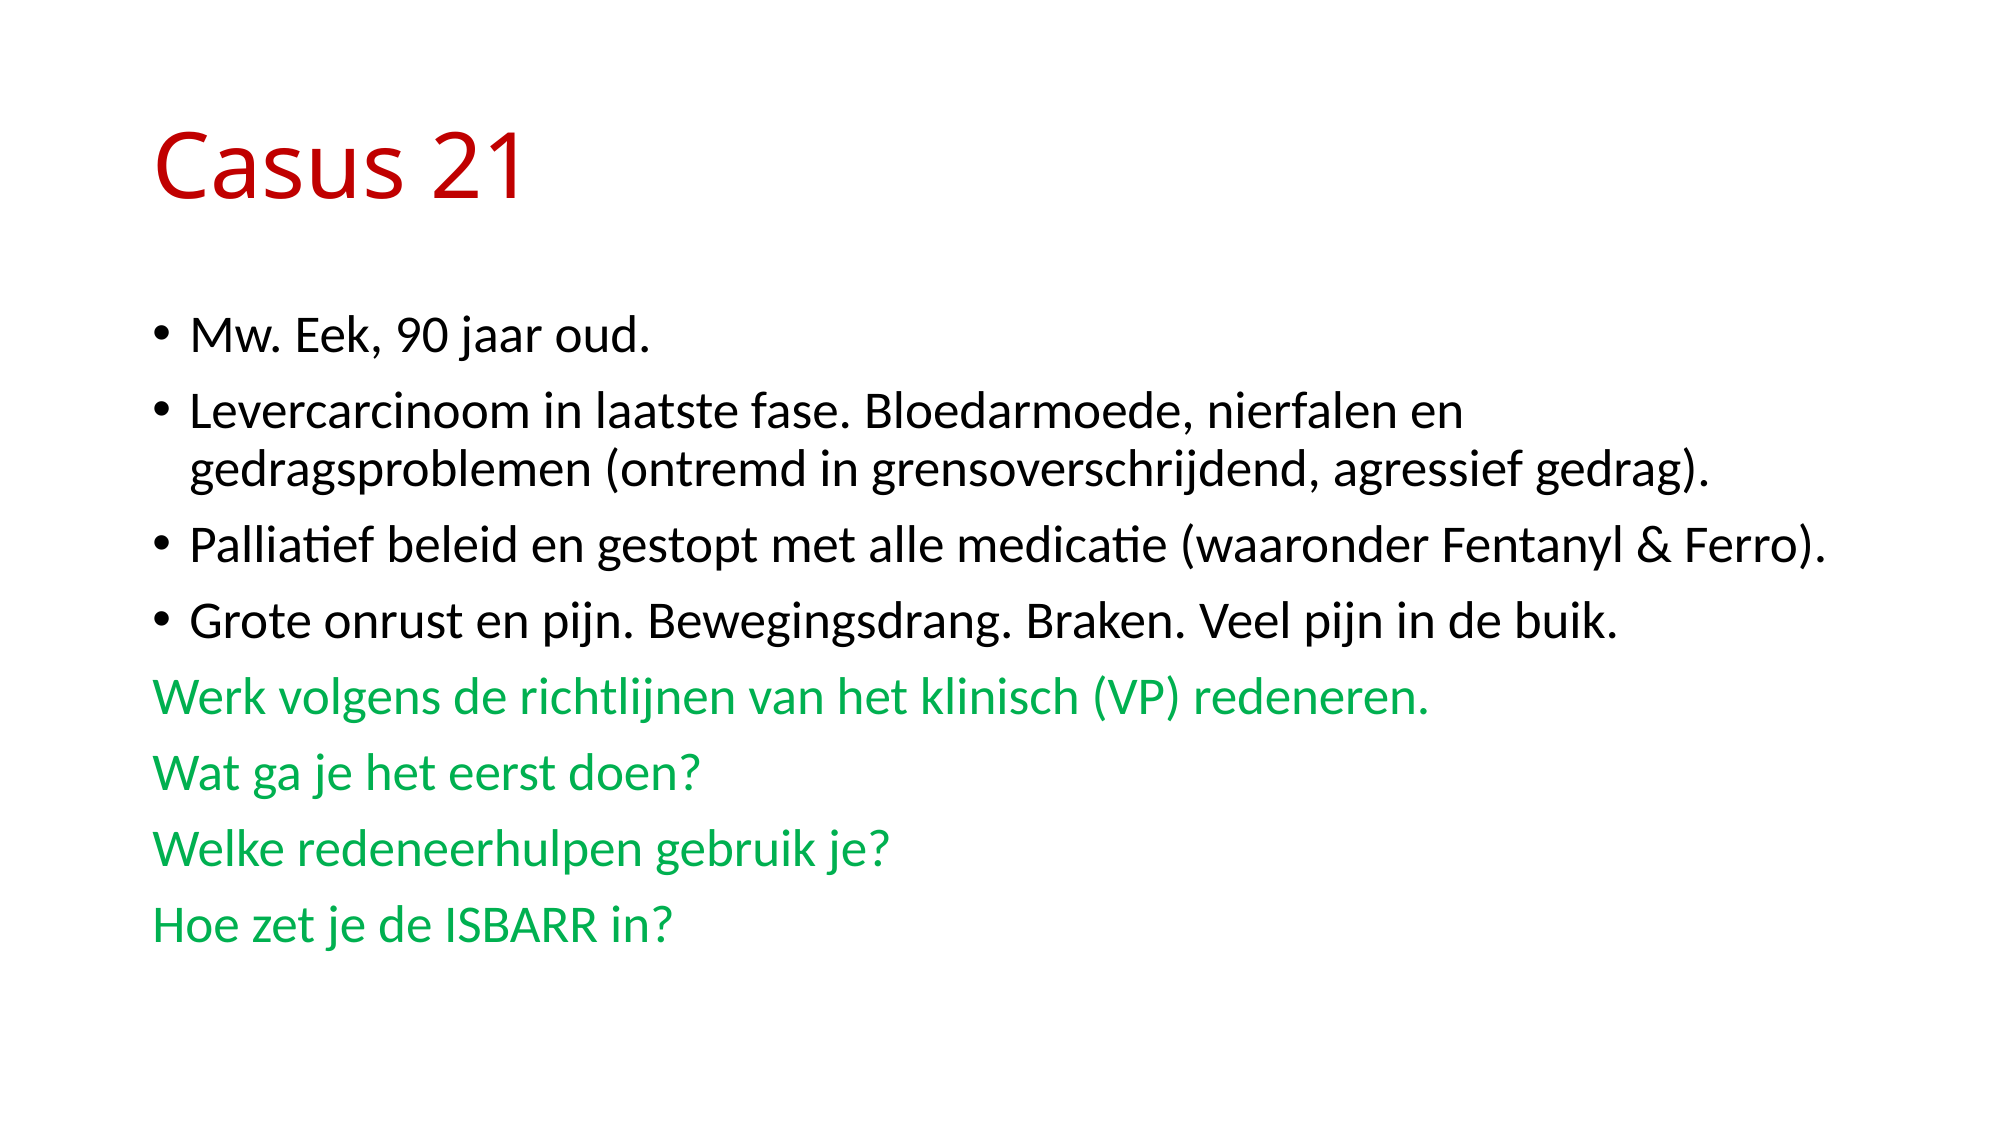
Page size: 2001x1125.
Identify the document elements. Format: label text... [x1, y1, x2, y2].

list Mw. Eek, 90 jaar oud. Levercarcinoom in laatste fase. Bloedarmoede, nierfalen en gedragsproblemen (ontremd in grensoverschrijdend, agressief gedrag). Palliatief beleid en gestopt met alle medicatie (waaronder Fentanyl & Ferro). Grote onrust en pijn. Bewegingsdrang. Braken. Veel pijn in de buik. Werk volgens de richtlijnen van het klinisch (VP) redeneren. Wat ga je het eerst doen? Welke redeneerhulpen gebruik je? Hoe zet je de ISBARR in? [137, 299, 1863, 1014]
title Casus 21 [137, 59, 1863, 278]
